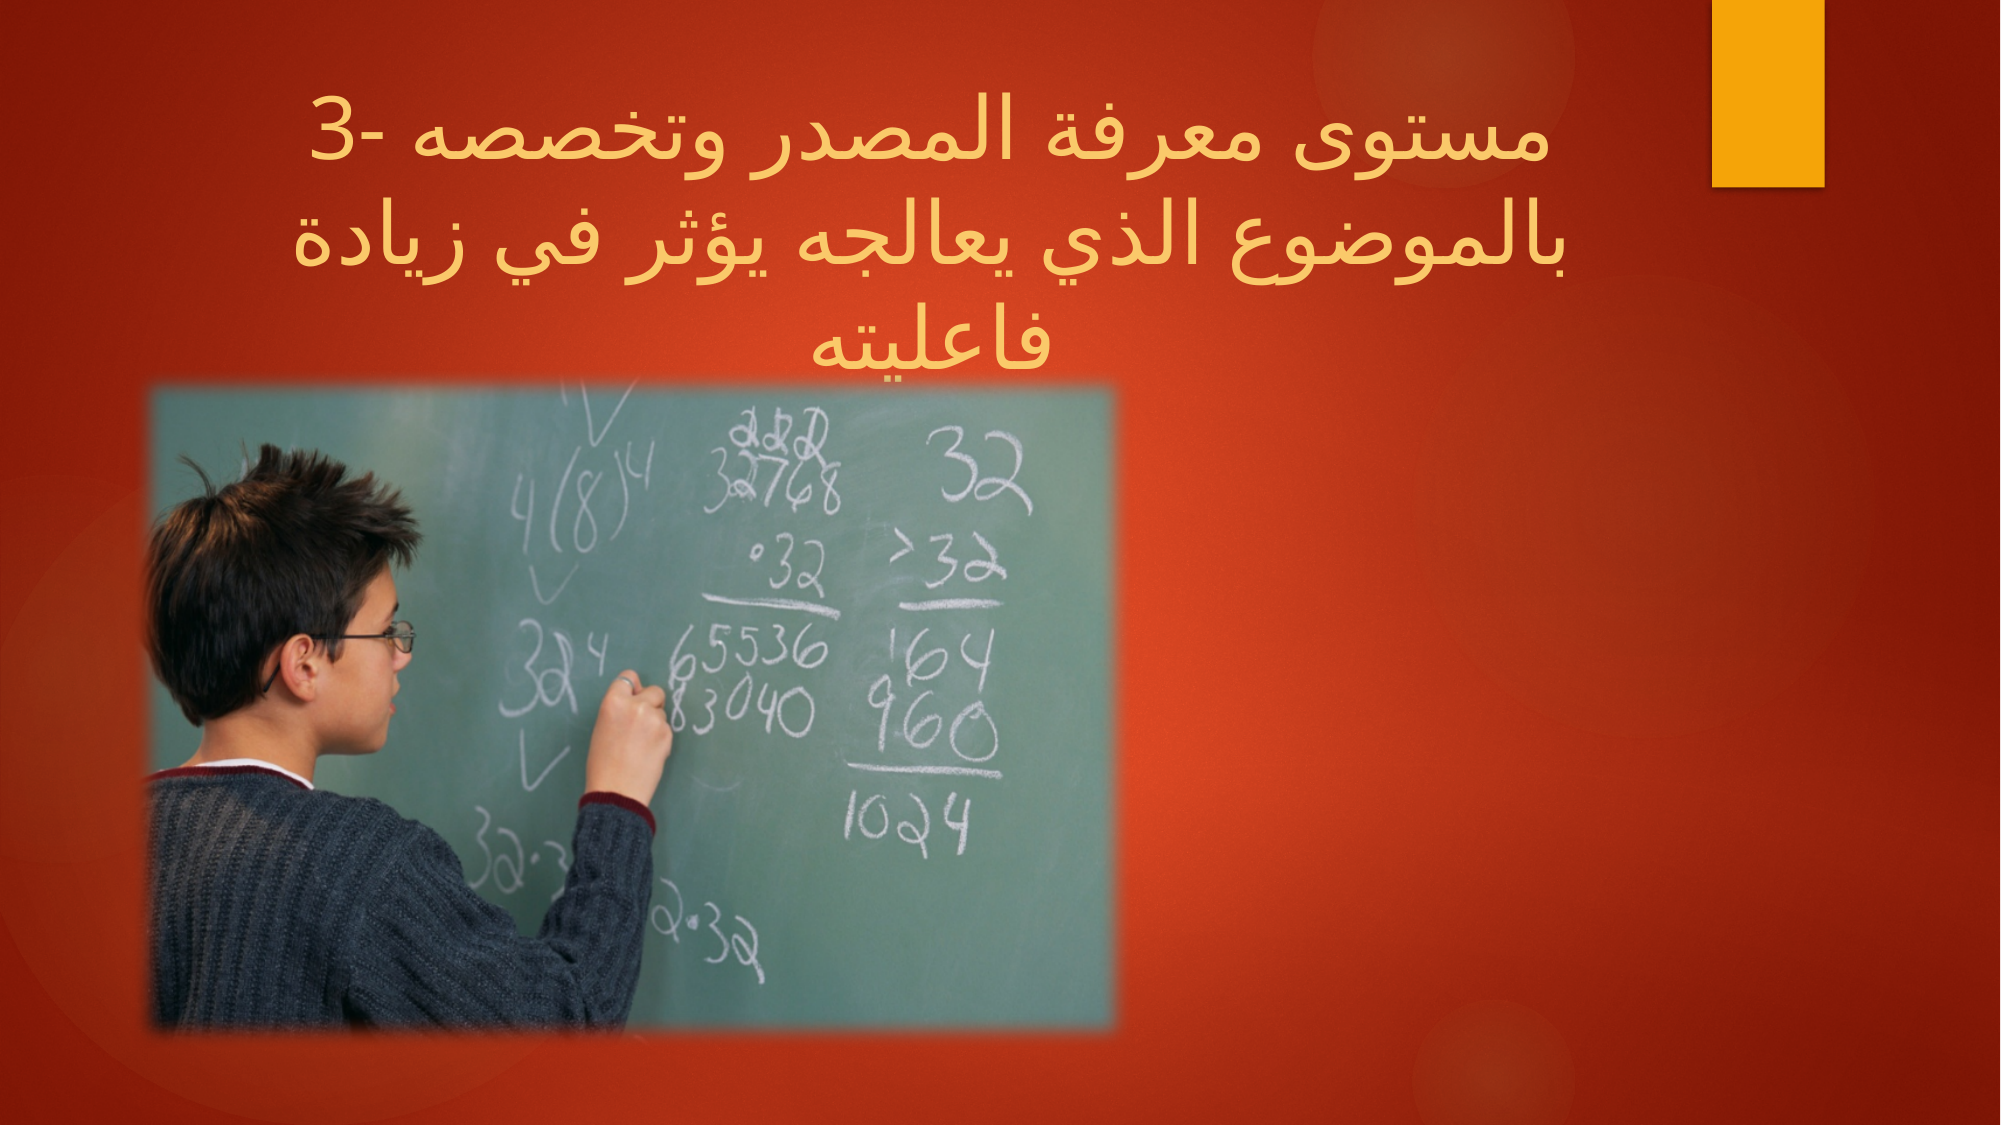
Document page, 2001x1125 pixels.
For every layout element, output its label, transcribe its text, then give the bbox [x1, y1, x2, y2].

title 3- مستوى معرفة المصدر وتخصصه بالموضوع الذي يعالجه يؤثر في زيادة فاعليته [160, 64, 1704, 295]
picture [132, 368, 1133, 1050]
